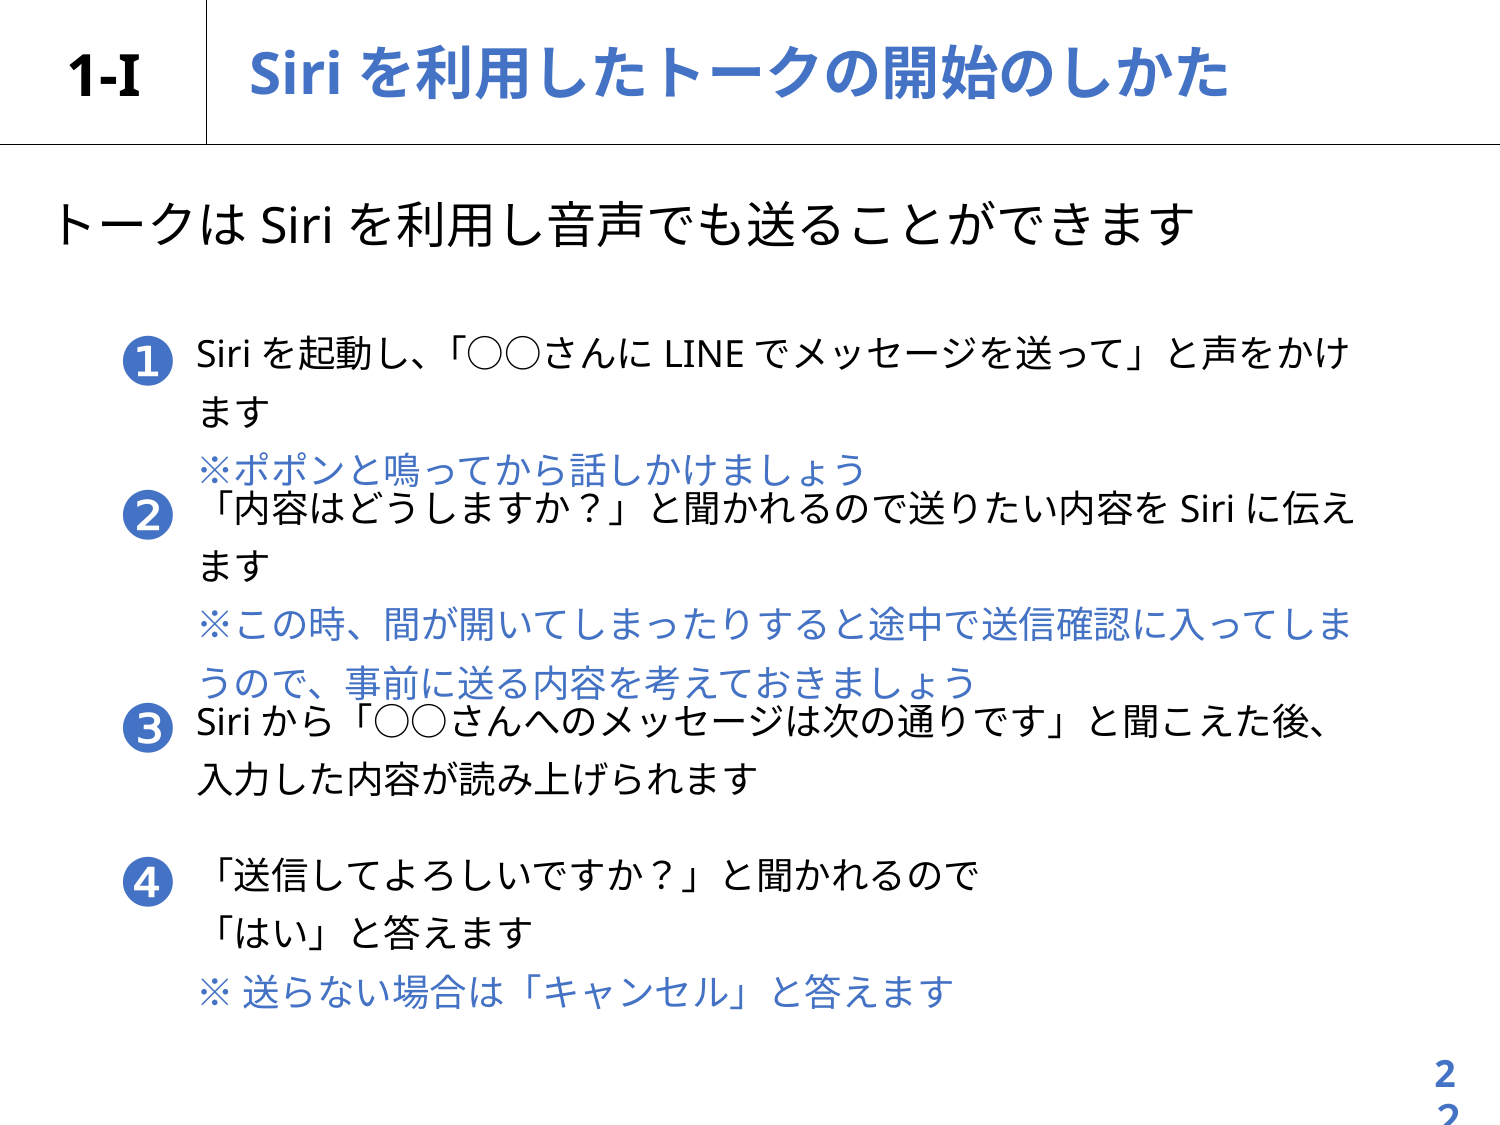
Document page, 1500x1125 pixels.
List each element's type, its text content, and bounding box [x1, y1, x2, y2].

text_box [103, 654, 1374, 801]
text_box トークはSiriを利用し音声でも送ることができます [33, 168, 1459, 263]
title 1-I [0, 0, 207, 147]
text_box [103, 808, 1374, 1015]
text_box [103, 287, 1374, 434]
text_box Siriを利用したトークの開始のしかた [230, 24, 1459, 119]
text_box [103, 441, 1374, 647]
text_box 2２ [1402, 1065, 1497, 1125]
